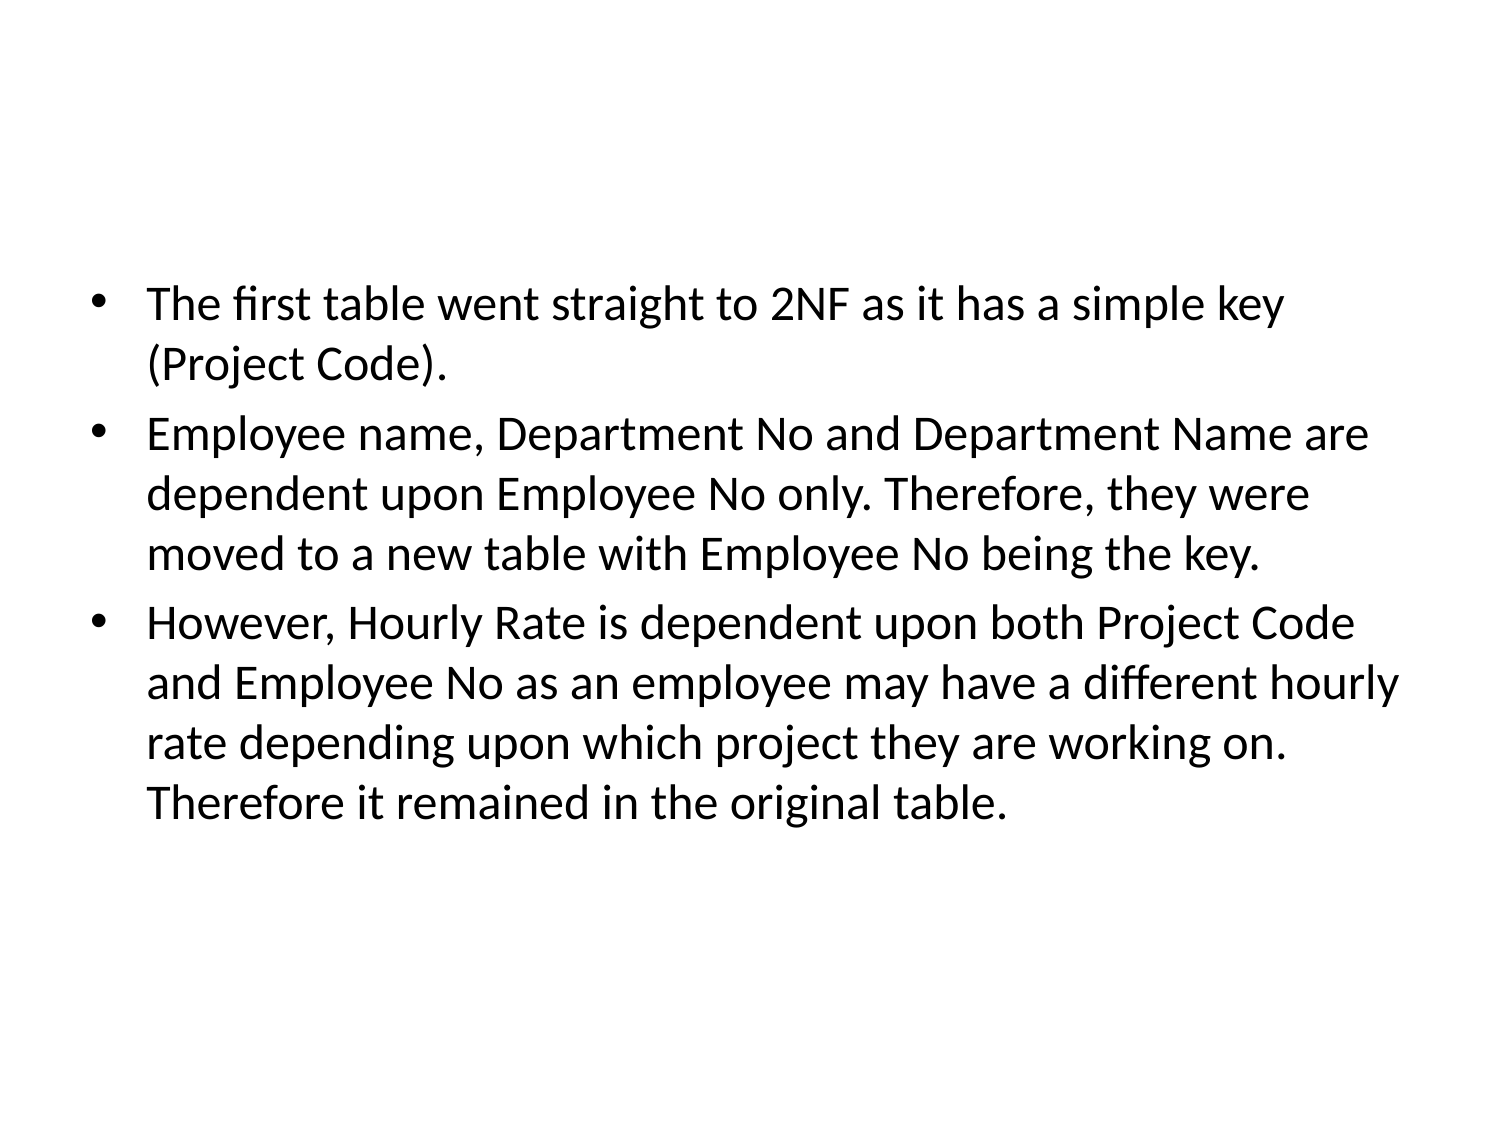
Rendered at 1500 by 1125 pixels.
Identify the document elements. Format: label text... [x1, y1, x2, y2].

list The first table went straight to 2NF as it has a simple key (Project Code). Employee name, Department No and Department Name are dependent upon Employee No only. Therefore, they were moved to a new table with Employee No being the key. However, Hourly Rate is dependent upon both Project Code and Employee No as an employee may have a different hourly rate depending upon which project they are working on. Therefore it remained in the original table. [75, 262, 1425, 1005]
